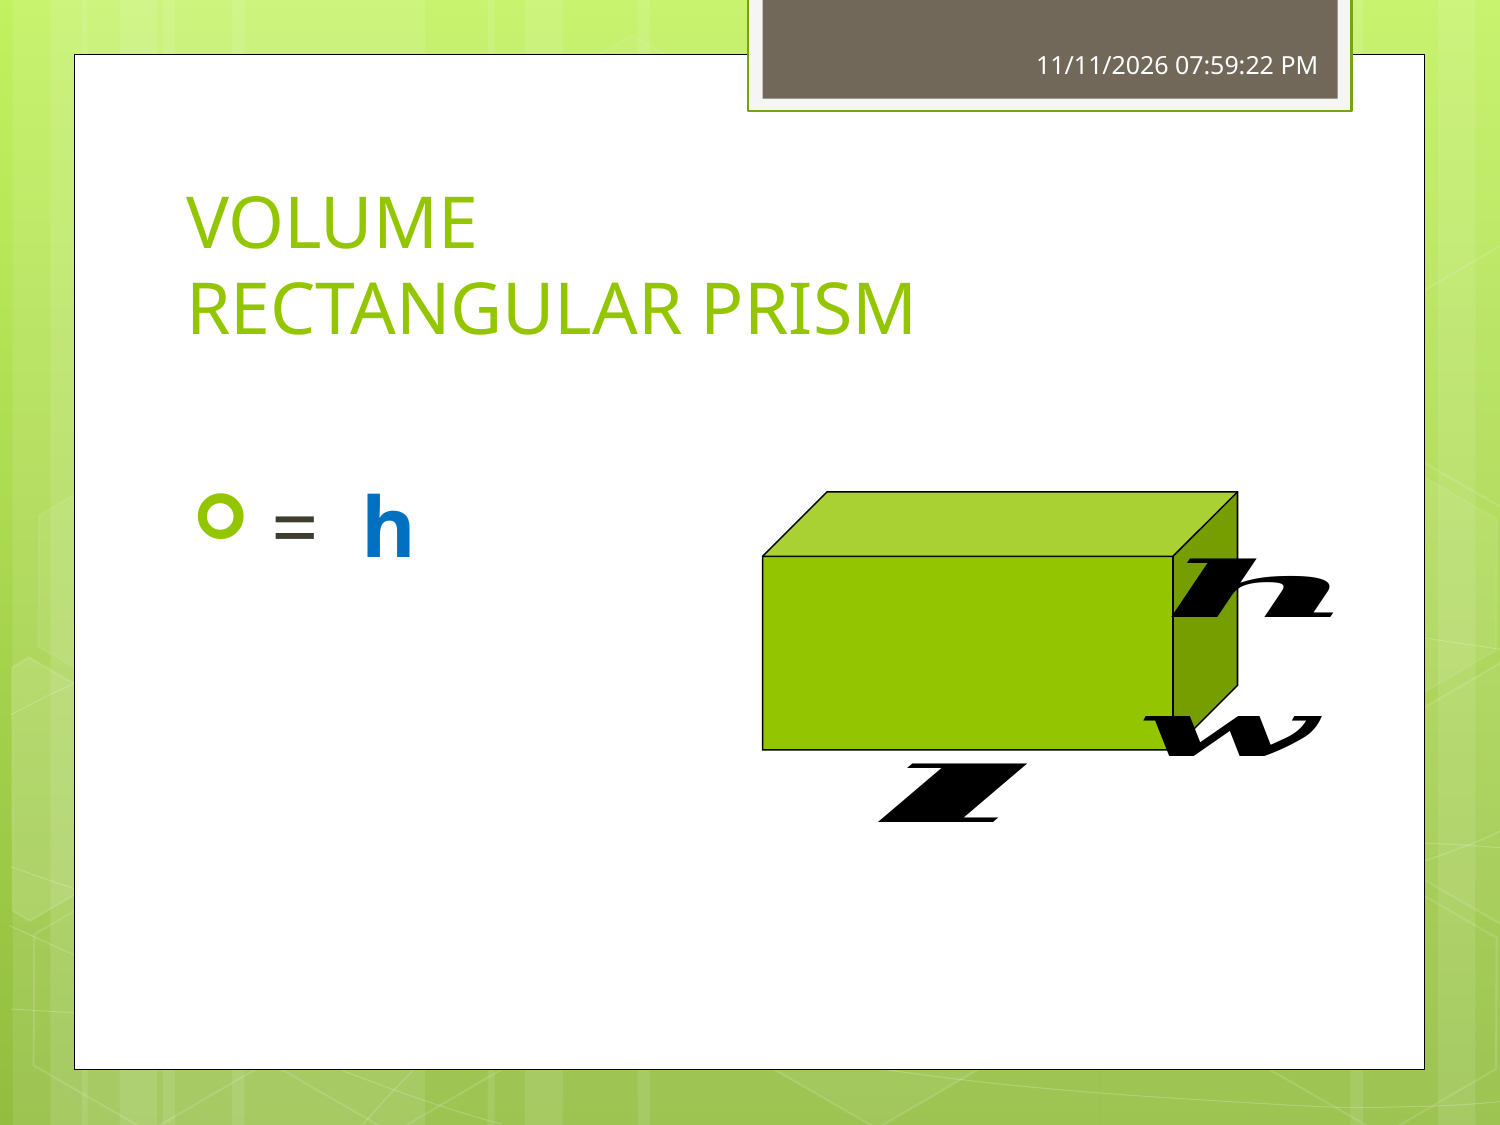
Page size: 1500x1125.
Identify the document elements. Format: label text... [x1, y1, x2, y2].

title VOLUME RECTANGULAR PRISM [171, 168, 1324, 357]
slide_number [983, 36, 1334, 97]
text_box [762, 491, 1238, 750]
